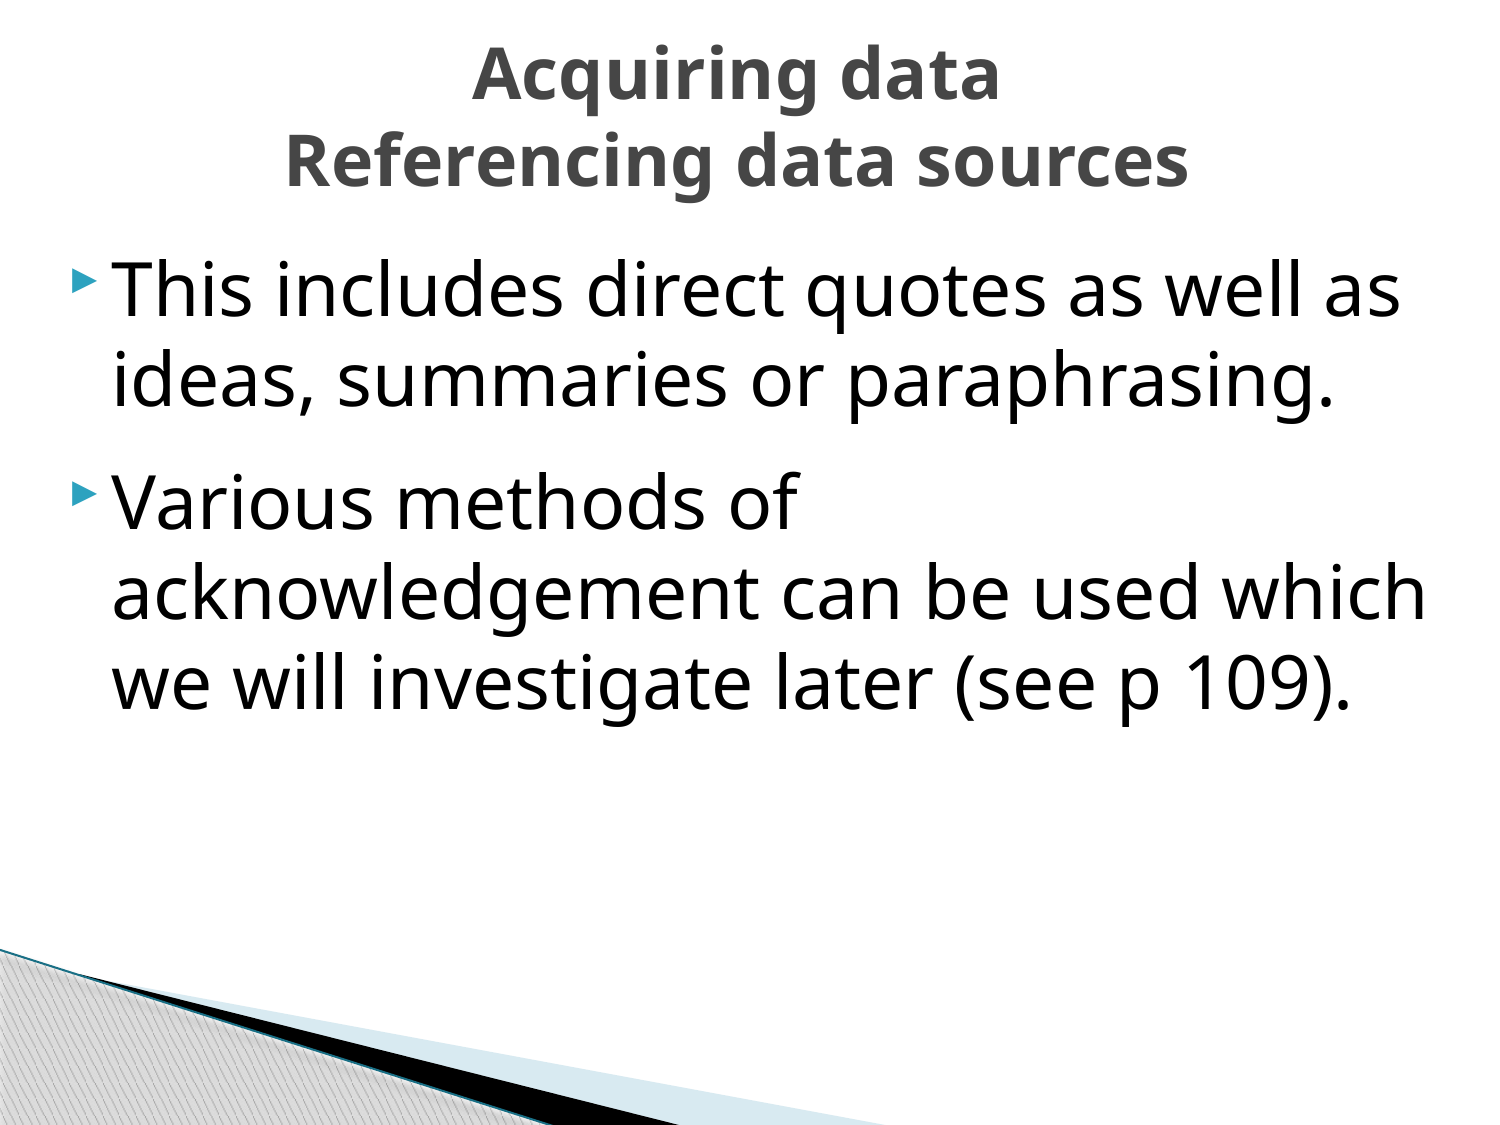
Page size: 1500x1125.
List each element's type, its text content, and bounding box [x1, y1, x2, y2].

title Acquiring data Referencing data sources [100, 20, 1376, 209]
list This includes direct quotes as well as ideas, summaries or paraphrasing. Various methods of acknowledgement can be used which we will investigate later (see p 109). [53, 233, 1483, 1094]
